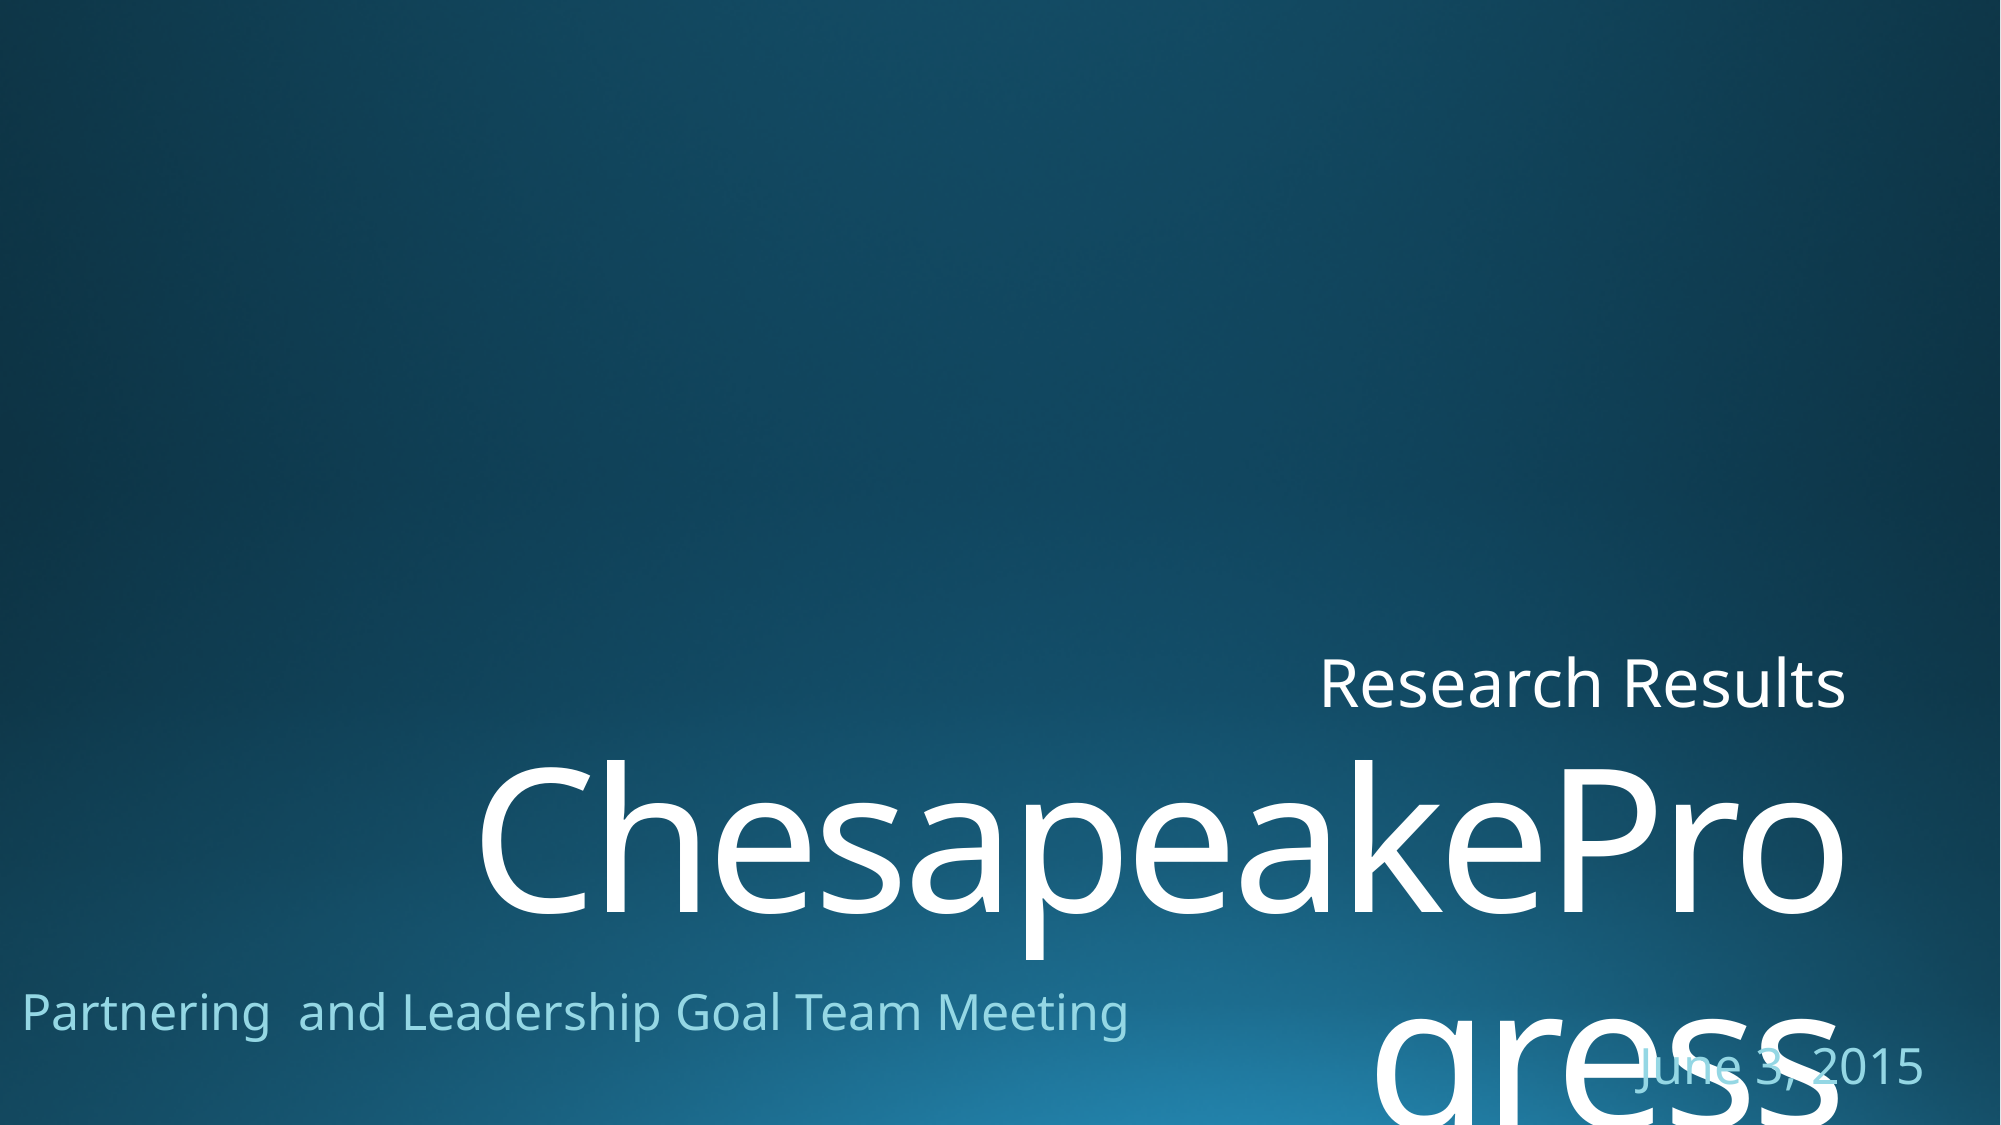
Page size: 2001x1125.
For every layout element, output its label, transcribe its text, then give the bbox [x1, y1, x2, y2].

picture [0, 0, 2001, 1125]
title ChesapeakeProgress [362, 732, 1863, 978]
text_box Partnering and Leadership Goal Team Meeting June 3, 2015 [0, 978, 1941, 1103]
subtitle Research Results [362, 606, 1863, 730]
